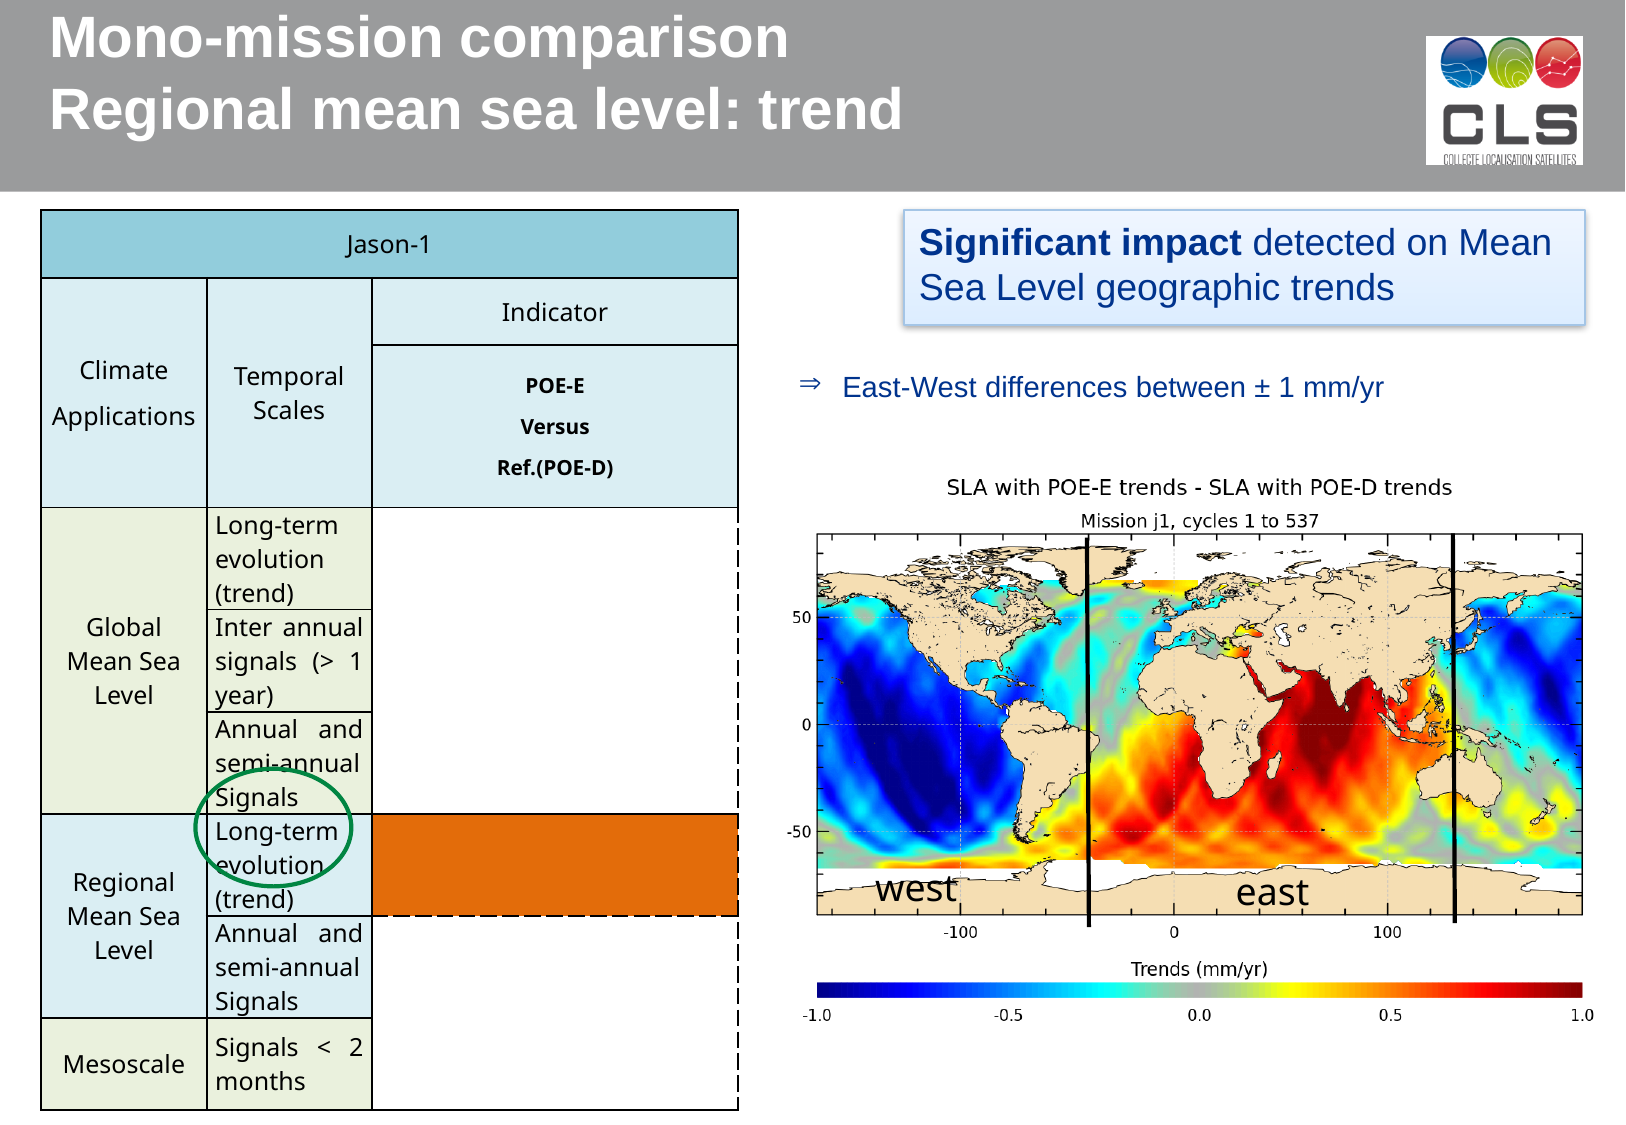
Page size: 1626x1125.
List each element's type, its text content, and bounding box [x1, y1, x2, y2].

table_cell Long-term evolution (trend) [208, 508, 371, 609]
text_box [1086, 537, 1090, 928]
table_cell POE-E Versus Ref.(POE-D) [373, 346, 737, 507]
table_header Jason-1 [42, 211, 737, 277]
table_cell [373, 508, 738, 813]
text_box East-West differences between ± 1 mm/yr [783, 361, 1584, 411]
table_cell Signals < 2 months [208, 1019, 371, 1109]
picture [778, 451, 1600, 1060]
table_cell Annual and semi-annual Signals [208, 917, 371, 1017]
table_cell Global Mean Sea Level [42, 508, 206, 813]
table_cell Regional Mean Sea Level [42, 815, 206, 1017]
text_box Mono-mission comparison Regional mean sea level: trend [34, 3, 1454, 134]
table_cell Indicator [373, 279, 737, 344]
text_box [193, 766, 354, 889]
table_cell [373, 815, 738, 916]
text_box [1452, 533, 1456, 924]
table_cell Climate Applications [42, 279, 206, 507]
picture [1426, 36, 1583, 165]
text_box Significant impact detected on Mean Sea Level geographic trends [903, 209, 1586, 326]
table_cell Temporal Scales [208, 279, 371, 507]
table_cell Long-term evolution (trend) [208, 815, 371, 915]
table_cell Mesoscale [42, 1019, 206, 1109]
table_cell Inter annual signals (> 1 year) [208, 610, 371, 711]
table_cell Annual and semi-annual Signals [208, 713, 371, 813]
table_cell [373, 916, 738, 1109]
